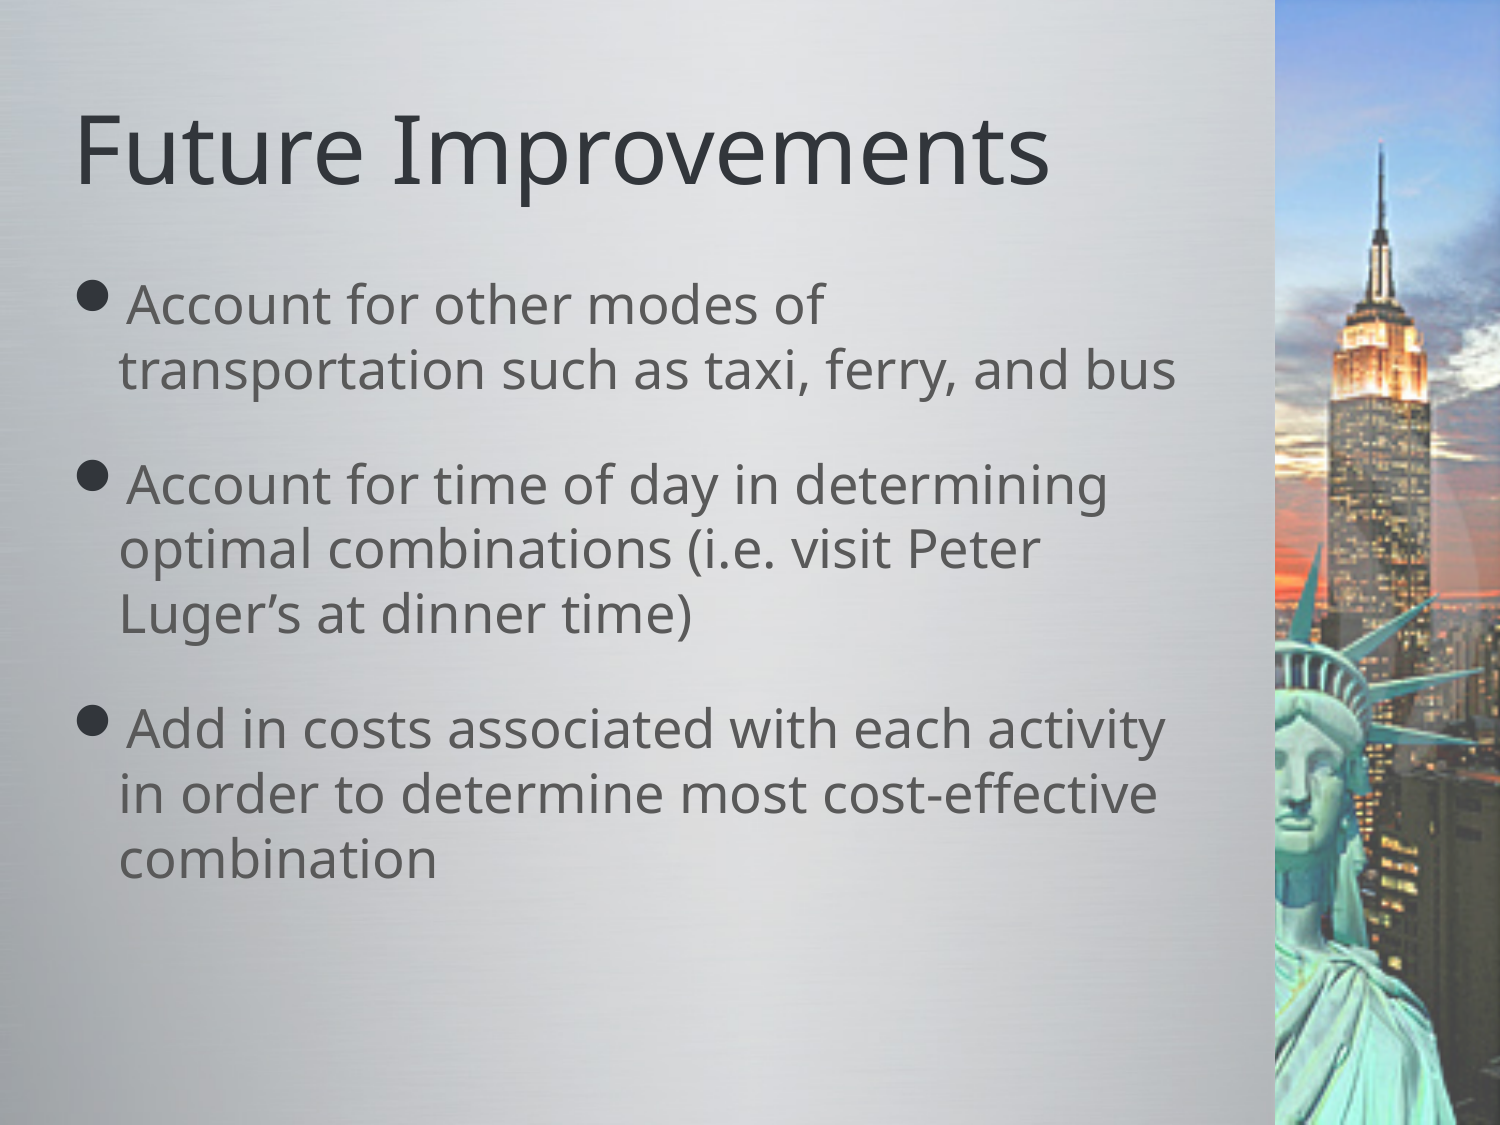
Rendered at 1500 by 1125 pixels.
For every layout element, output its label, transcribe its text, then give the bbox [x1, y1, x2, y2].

table_cell 7 [1274, 0, 1500, 1125]
list Account for other modes of transportation such as taxi, ferry, and bus Account for time of day in determining optimal combinations (i.e. visit Peter Luger’s at dinner time) Add in costs associated with each activity in order to determine most cost-effective combination [57, 262, 1220, 1005]
table_cell 1000000 [1277, 4, 1496, 1123]
picture [0, 0, 1274, 1125]
title Future Improvements [57, 86, 1220, 207]
